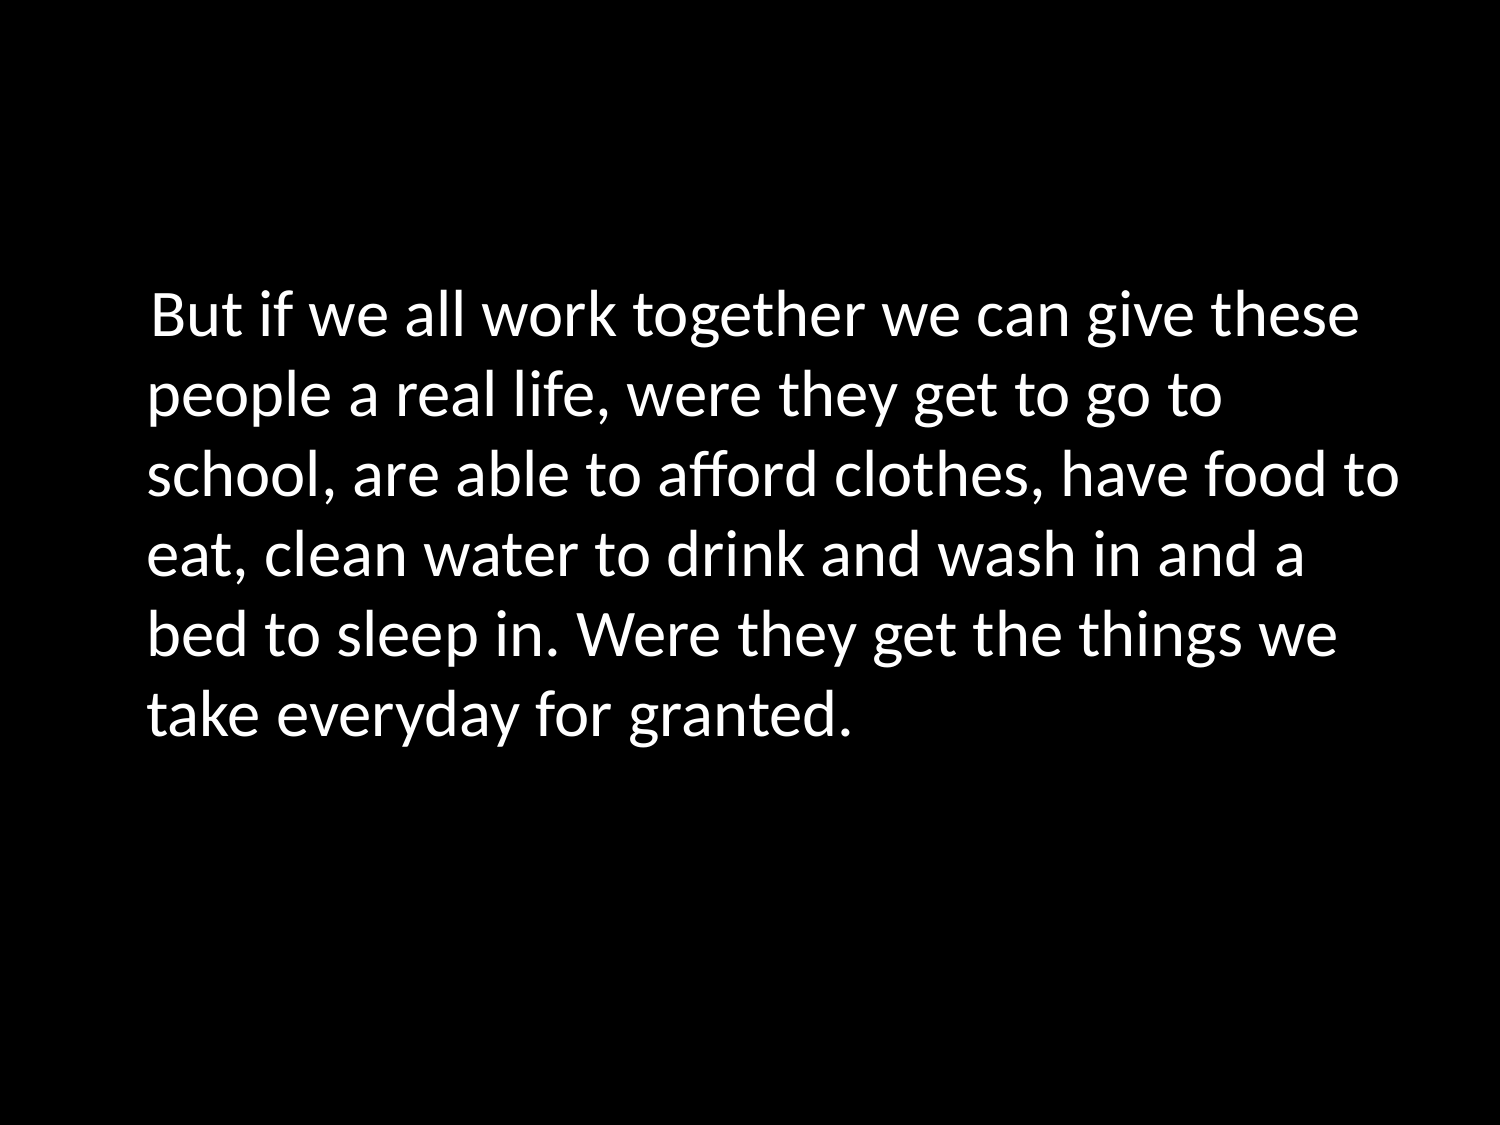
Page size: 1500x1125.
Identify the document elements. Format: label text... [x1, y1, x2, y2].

list But if we all work together we can give these people a real life, were they get to go to school, are able to afford clothes, have food to eat, clean water to drink and wash in and a bed to sleep in. Were they get the things we take everyday for granted. [75, 262, 1425, 1005]
